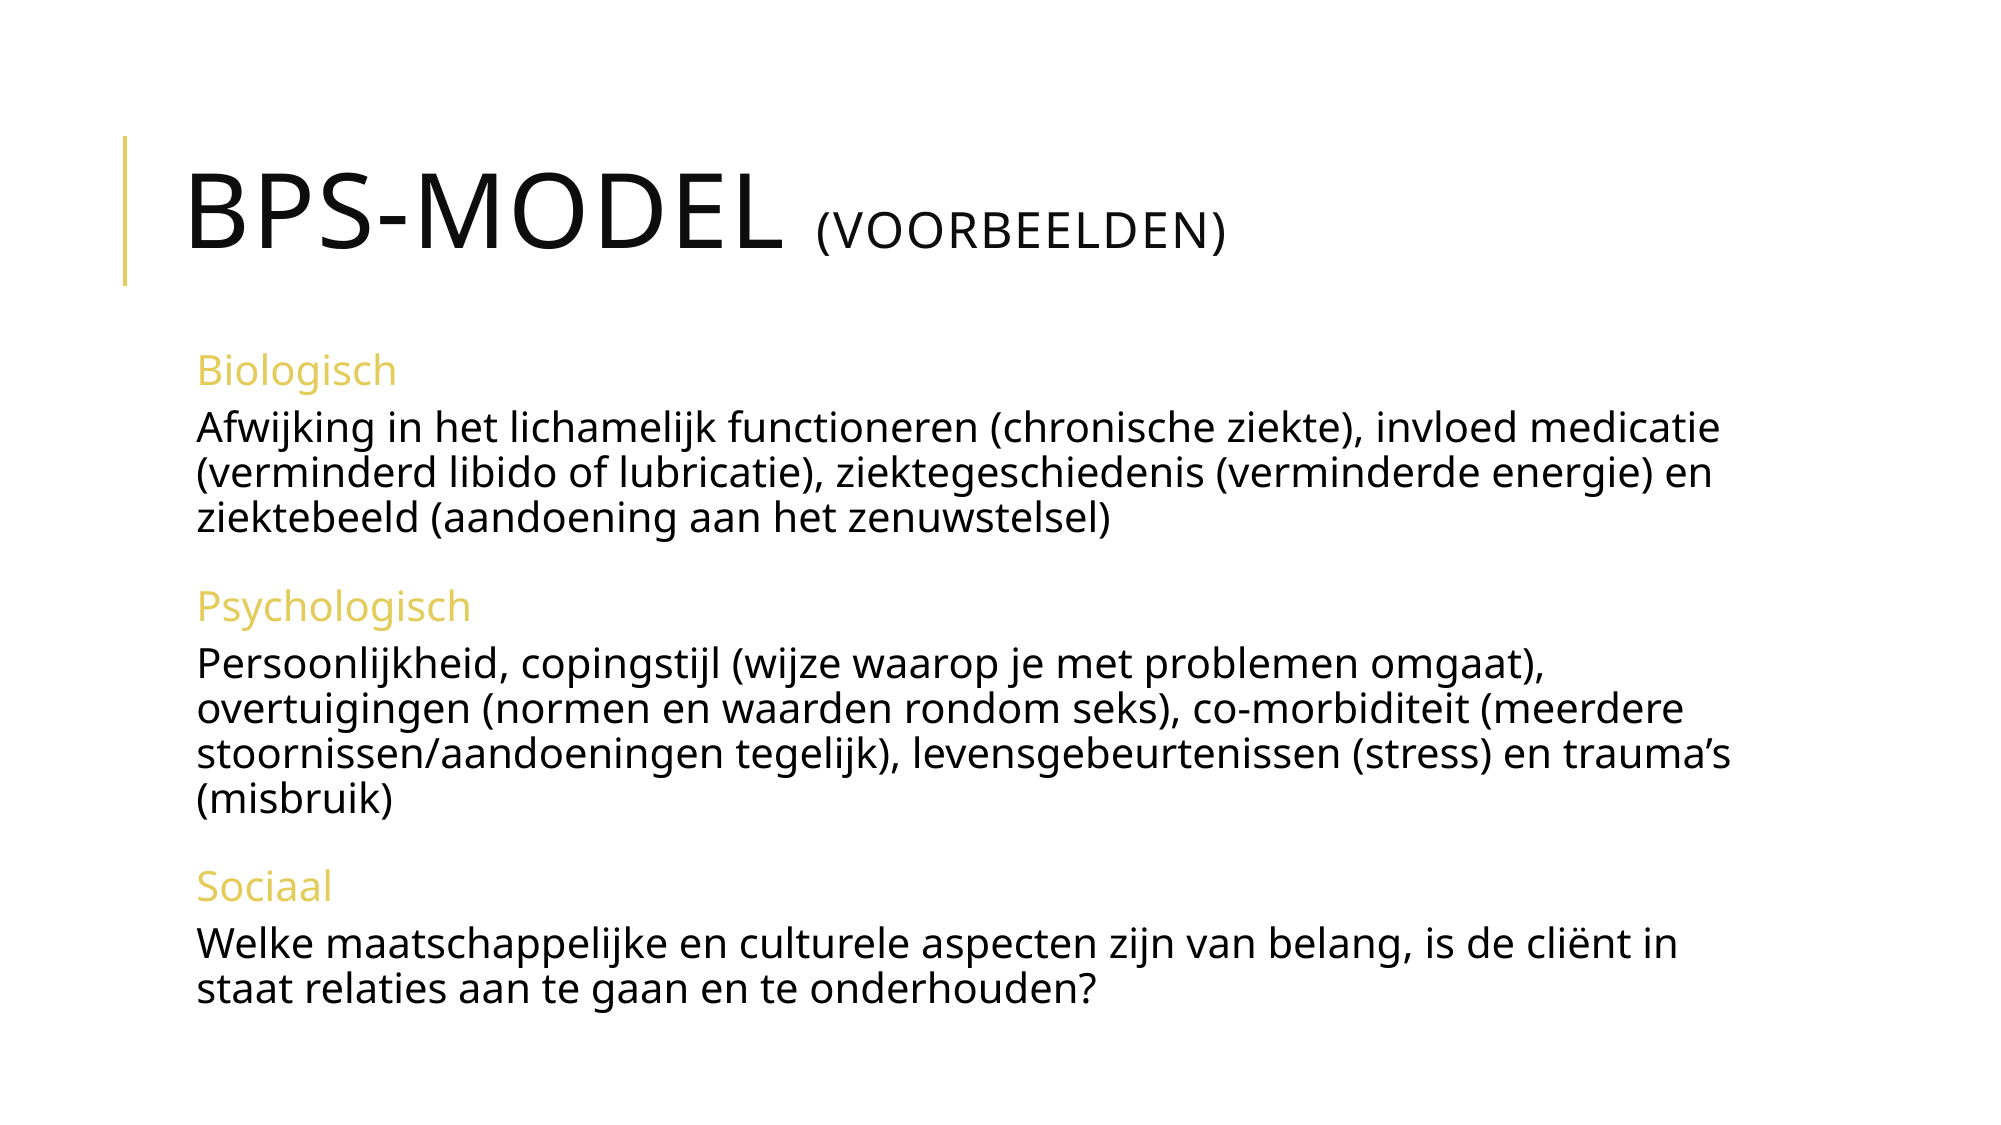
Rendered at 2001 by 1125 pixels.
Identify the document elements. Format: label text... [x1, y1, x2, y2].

title BPS-model (Voorbeelden) [168, 96, 1763, 341]
list Biologisch Afwijking in het lichamelijk functioneren (chronische ziekte), invloed medicatie (verminderd libido of lubricatie), ziektegeschiedenis (verminderde energie) en ziektebeeld (aandoening aan het zenuwstelsel) Psychologisch Persoonlijkheid, copingstijl (wijze waarop je met problemen omgaat), overtuigingen (normen en waarden rondom seks), co-morbiditeit (meerdere stoornissen/aandoeningen tegelijk), levensgebeurtenissen (stress) en trauma’s (misbruik) Sociaal Welke maatschappelijke en culturele aspecten zijn van belang, is de cliënt in staat relaties aan te gaan en te onderhouden? [168, 341, 1763, 1052]
